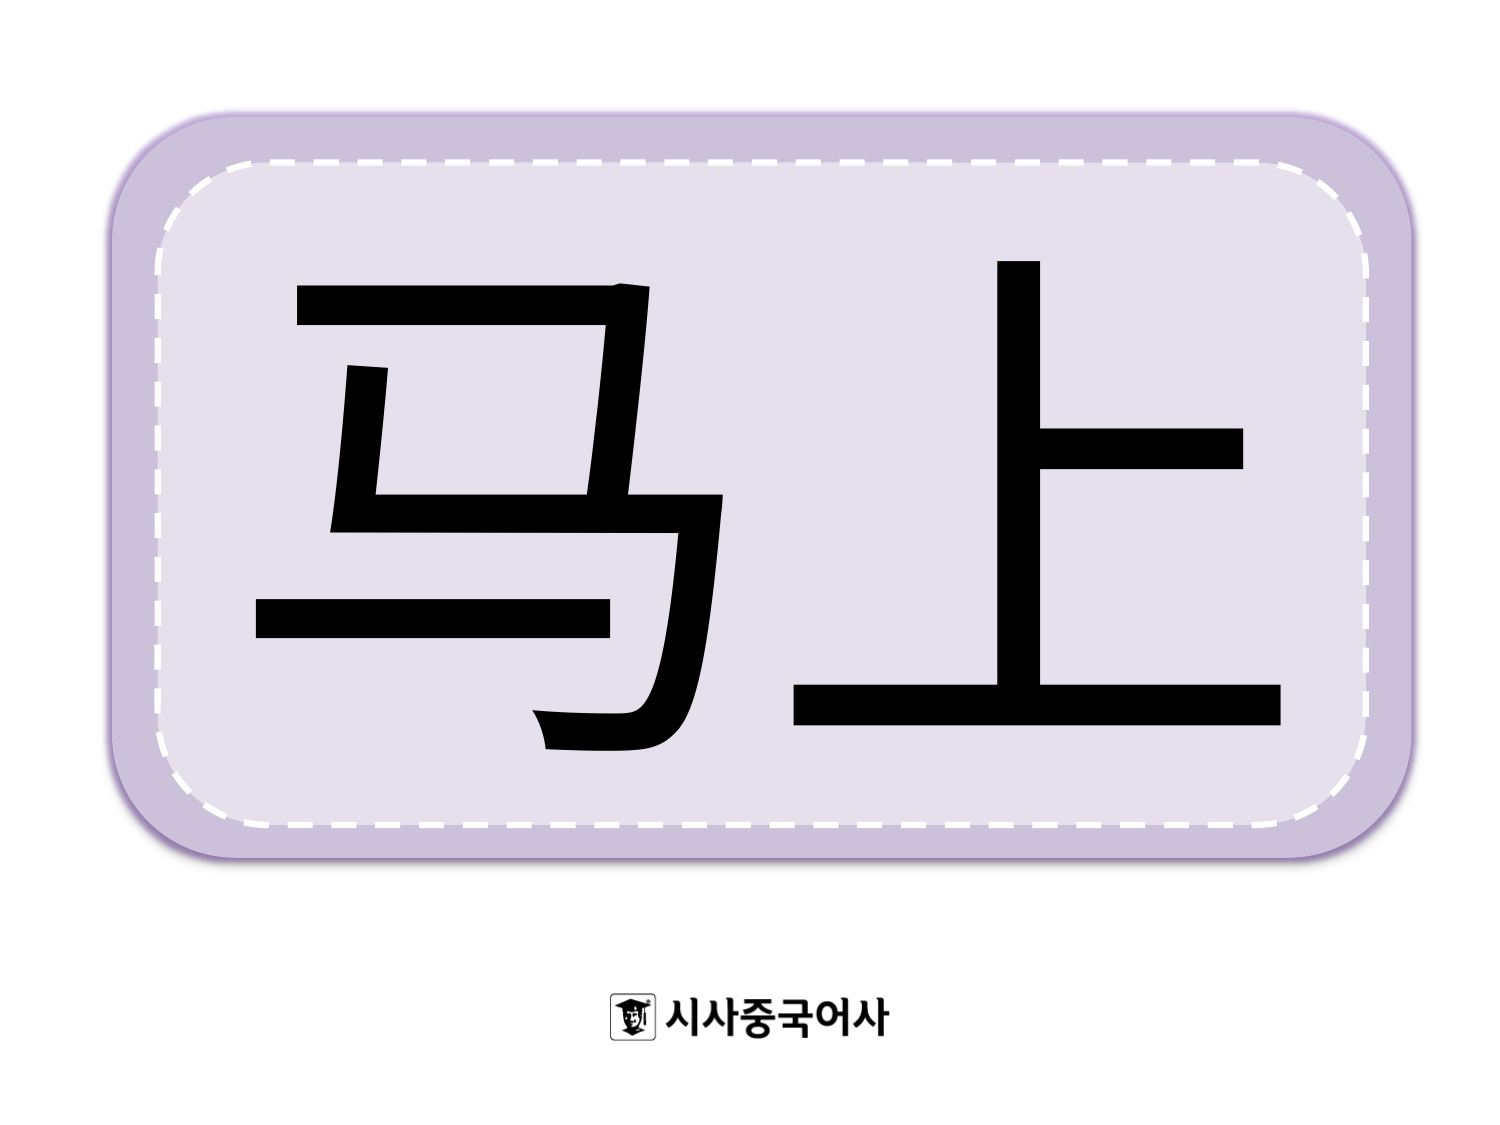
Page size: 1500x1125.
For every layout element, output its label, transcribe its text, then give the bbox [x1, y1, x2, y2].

picture [602, 987, 898, 1047]
text_box 马上 [162, 160, 1371, 824]
